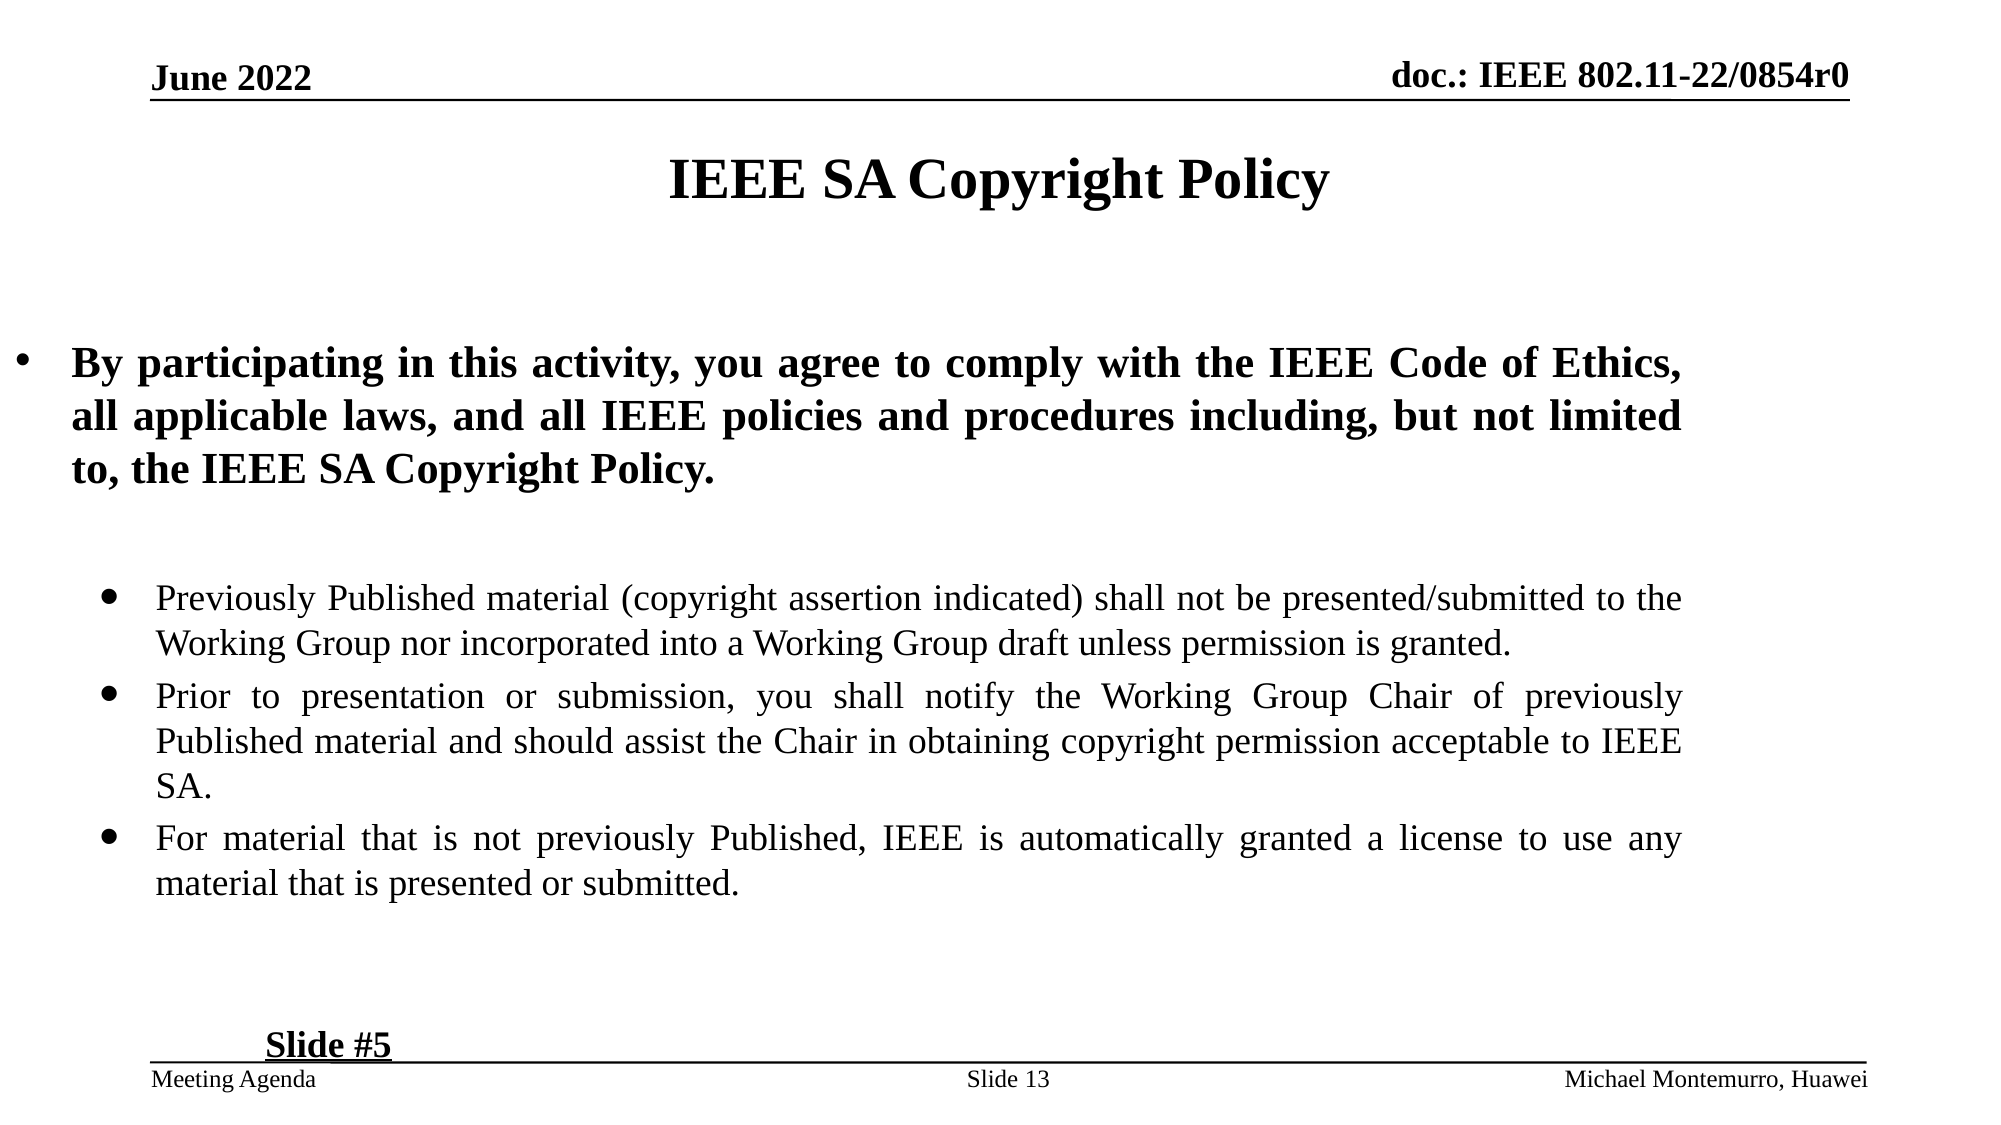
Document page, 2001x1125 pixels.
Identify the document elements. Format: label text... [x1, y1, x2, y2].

slide_number Slide 13 [964, 1061, 1053, 1093]
text_box IEEE SA Copyright Policy [362, 87, 1638, 263]
list By participating in this activity, you agree to comply with the IEEE Code of Ethics, all applicable laws, and all IEEE policies and procedures including, but not limited to, the IEEE SA Copyright Policy. Previously Published material (copyright assertion indicated) shall not be presented/submitted to the Working Group nor incorporated into a Working Group draft unless permission is granted. Prior to presentation or submission, you shall notify the Working Group Chair of previously Published material and should assist the Chair in obtaining copyright permission acceptable to IEEE SA. For material that is not previously Published, IEEE is automatically granted a license to use any material that is presented or submitted. [0, 324, 1700, 1000]
text_box Slide #5 [250, 1012, 407, 1073]
footer Michael Montemurro, Huawei [1266, 1061, 1869, 1093]
